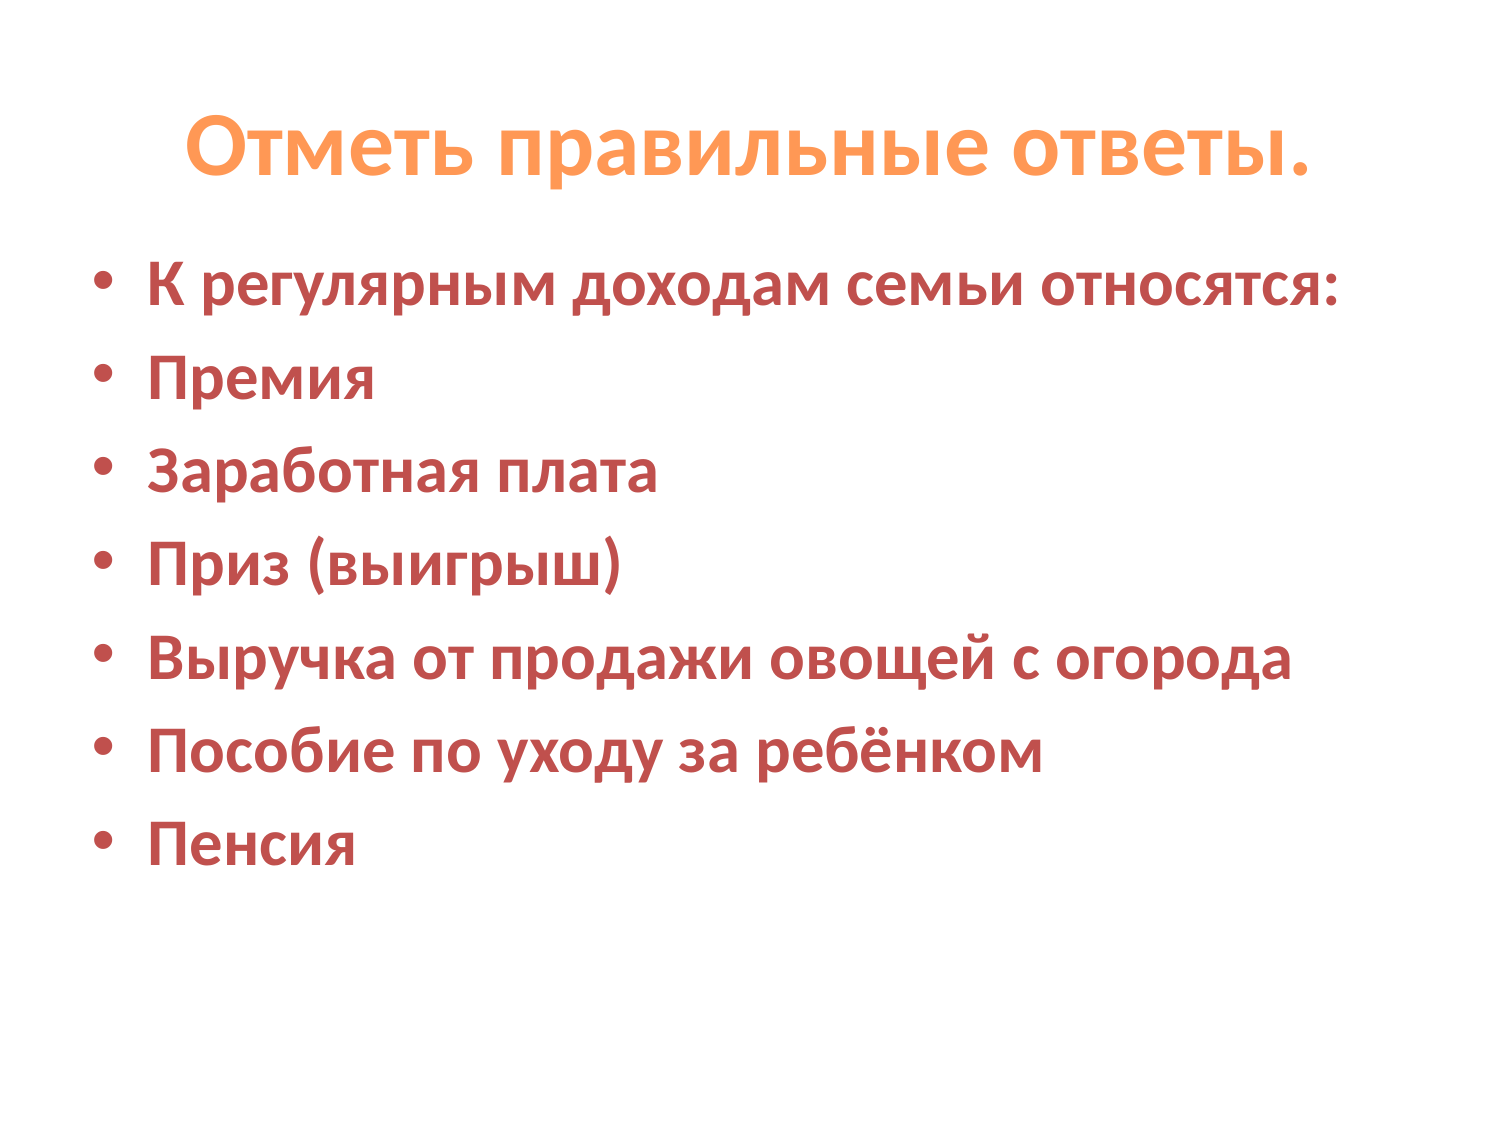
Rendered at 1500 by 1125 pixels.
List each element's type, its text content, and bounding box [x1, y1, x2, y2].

title Отметь правильные ответы. [75, 45, 1425, 233]
list К регулярным доходам семьи относятся: Премия Заработная плата Приз (выигрыш) Выручка от продажи овощей с огорода Пособие по уходу за ребёнком Пенсия [76, 231, 1427, 975]
